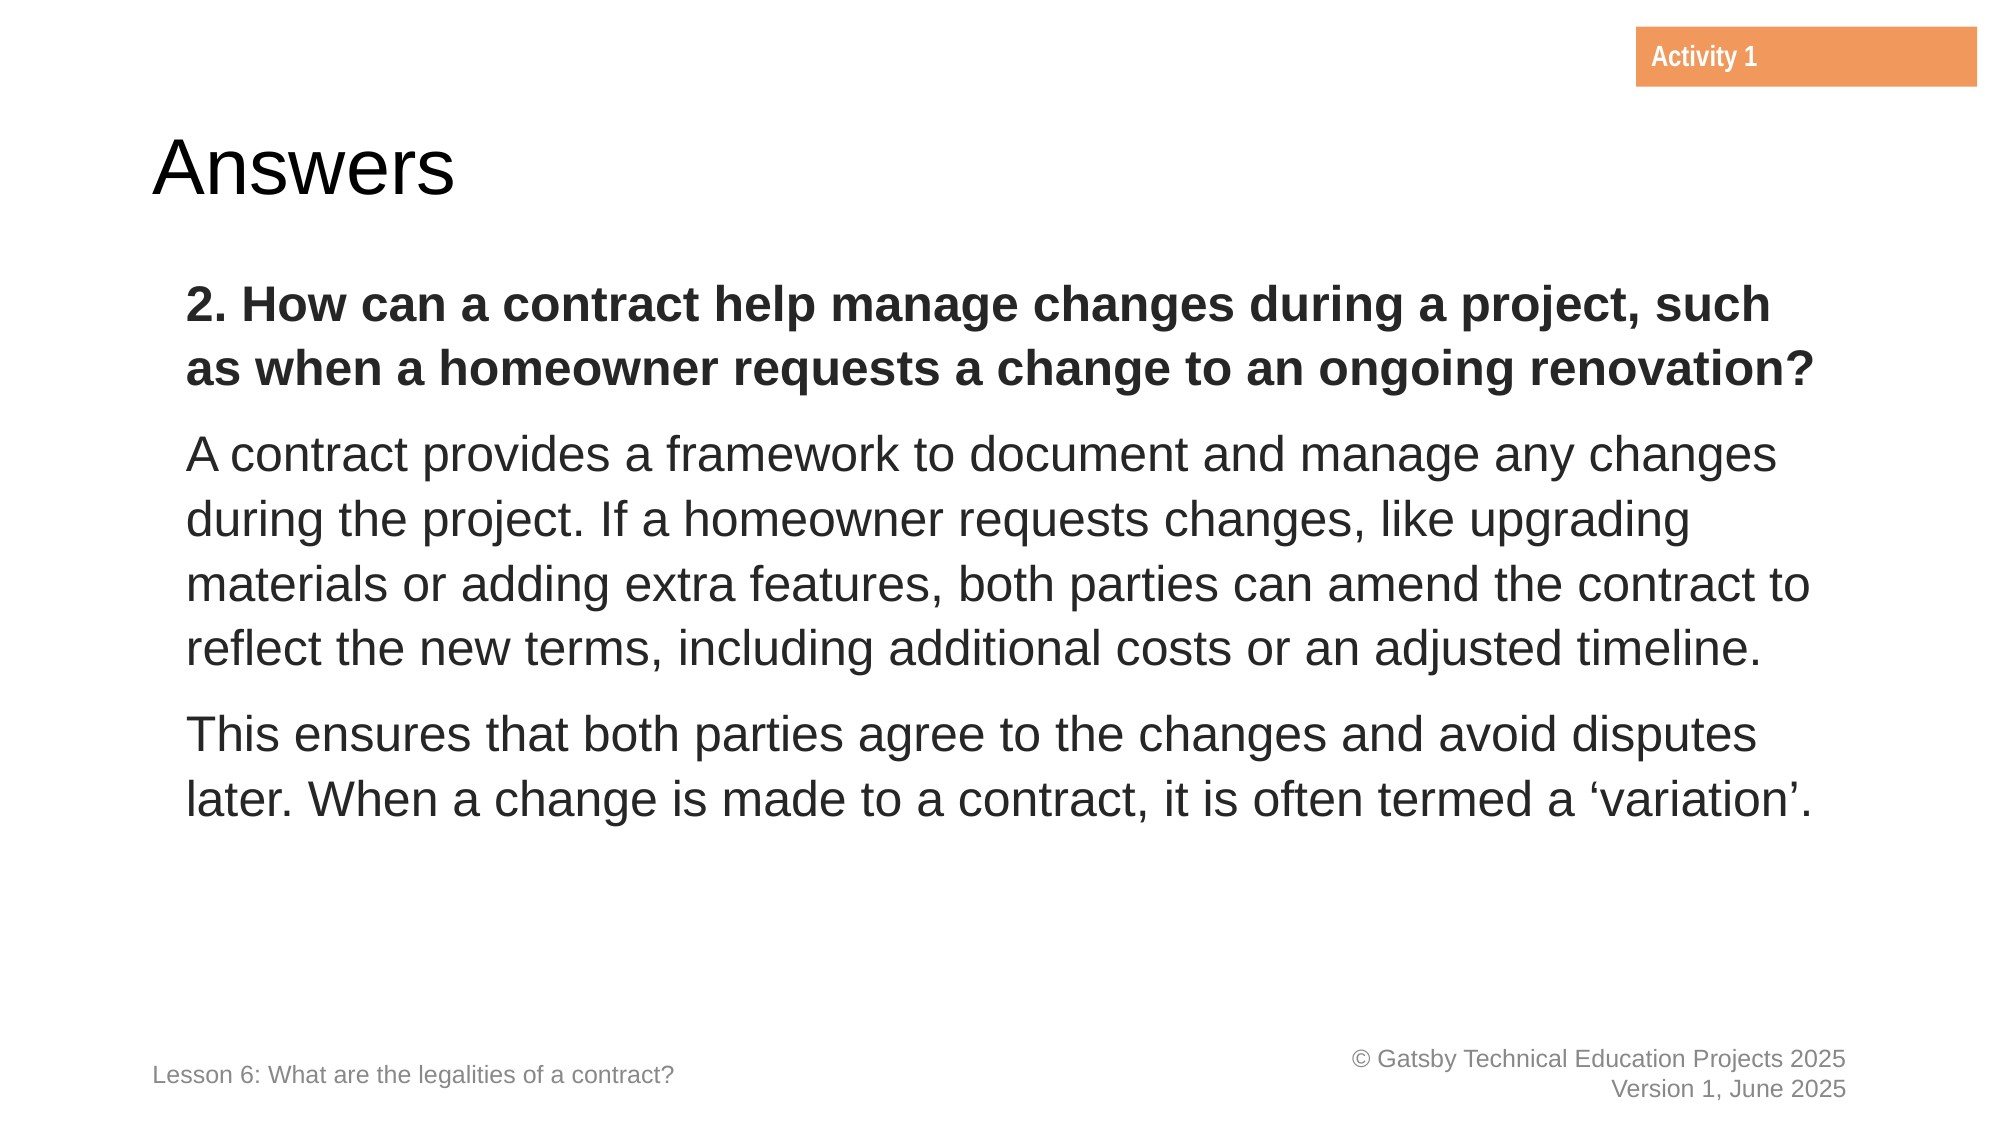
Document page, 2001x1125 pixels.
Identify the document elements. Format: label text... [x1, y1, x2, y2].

title Answers [137, 59, 1863, 236]
list Lesson 6: What are the legalities of a contract? [137, 1042, 829, 1103]
list Activity 1 [1636, 26, 1978, 87]
list 2. How can a contract help manage changes during a project, such as when a homeowner requests a change to an ongoing renovation? A contract provides a framework to document and manage any changes during the project. If a homeowner requests changes, like upgrading materials or adding extra features, both parties can amend the contract to reflect the new terms, including additional costs or an adjusted timeline. This ensures that both parties agree to the changes and avoid disputes later. When a change is made to a contract, it is often termed a ‘variation’. [137, 236, 1863, 1014]
